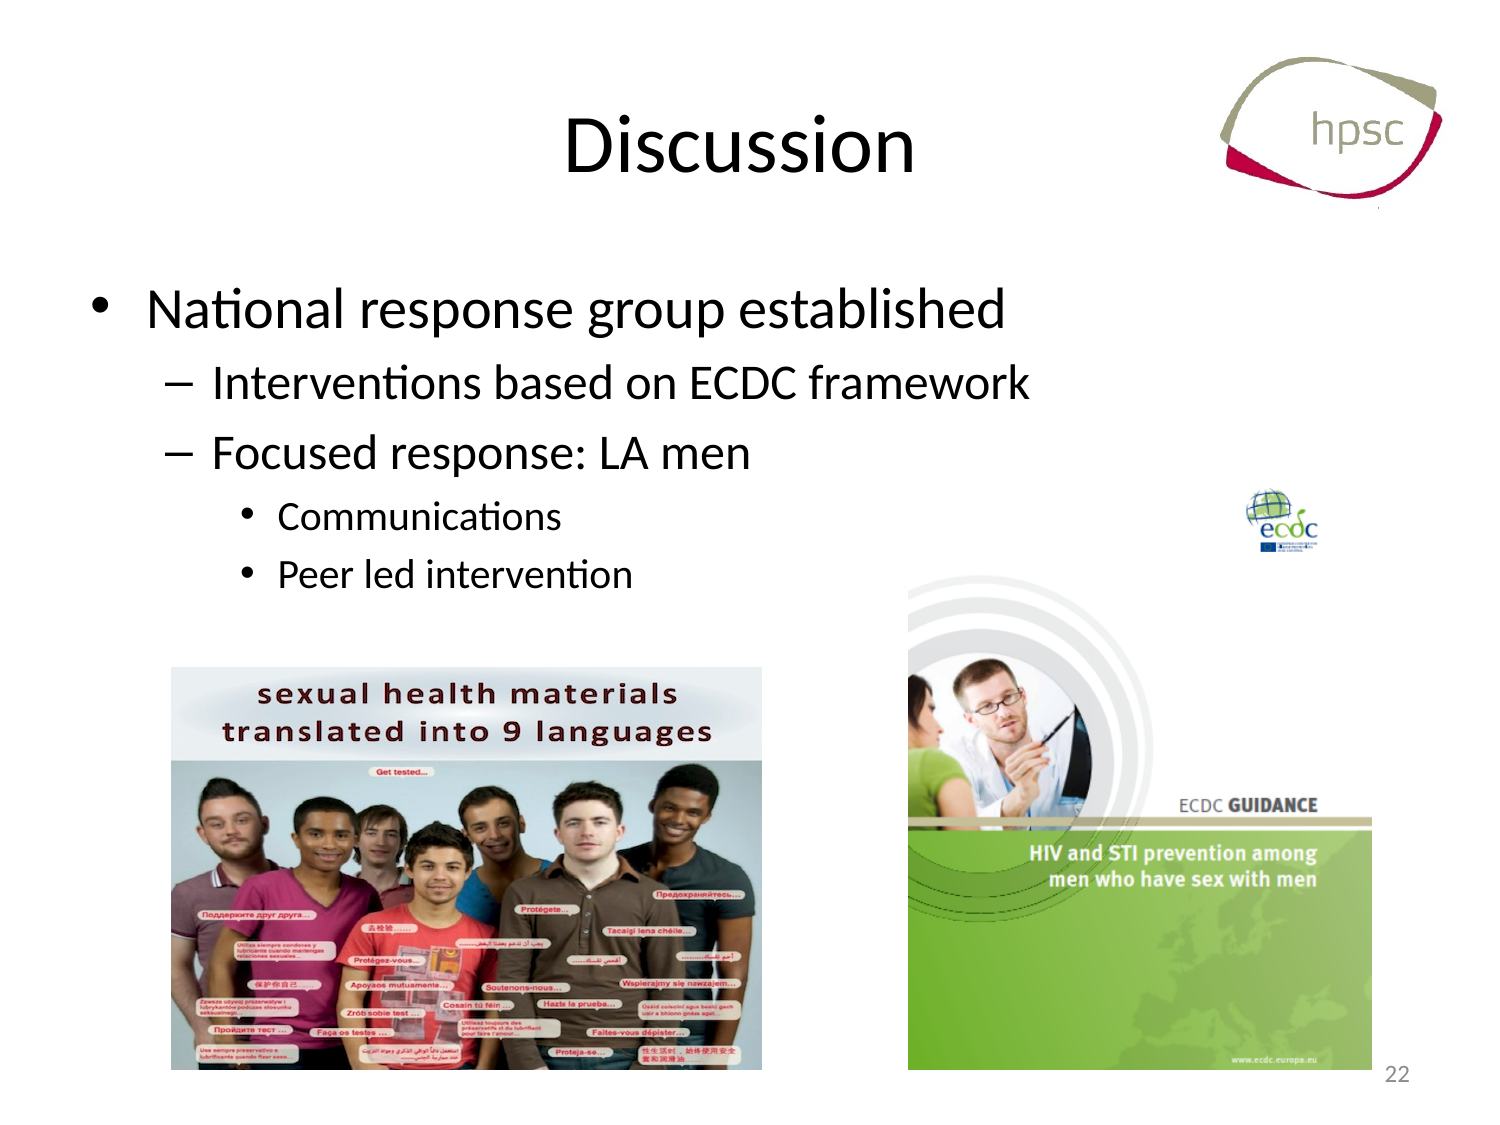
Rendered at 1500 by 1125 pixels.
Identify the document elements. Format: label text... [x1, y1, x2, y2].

picture [170, 667, 763, 1070]
slide_number 22 [1074, 1042, 1425, 1103]
picture [907, 441, 1372, 1070]
list National response group established Interventions based on ECDC framework Focused response: LA men Communications Peer led intervention [75, 262, 1425, 1005]
picture [1198, 18, 1463, 238]
title Discussion [75, 45, 1193, 233]
